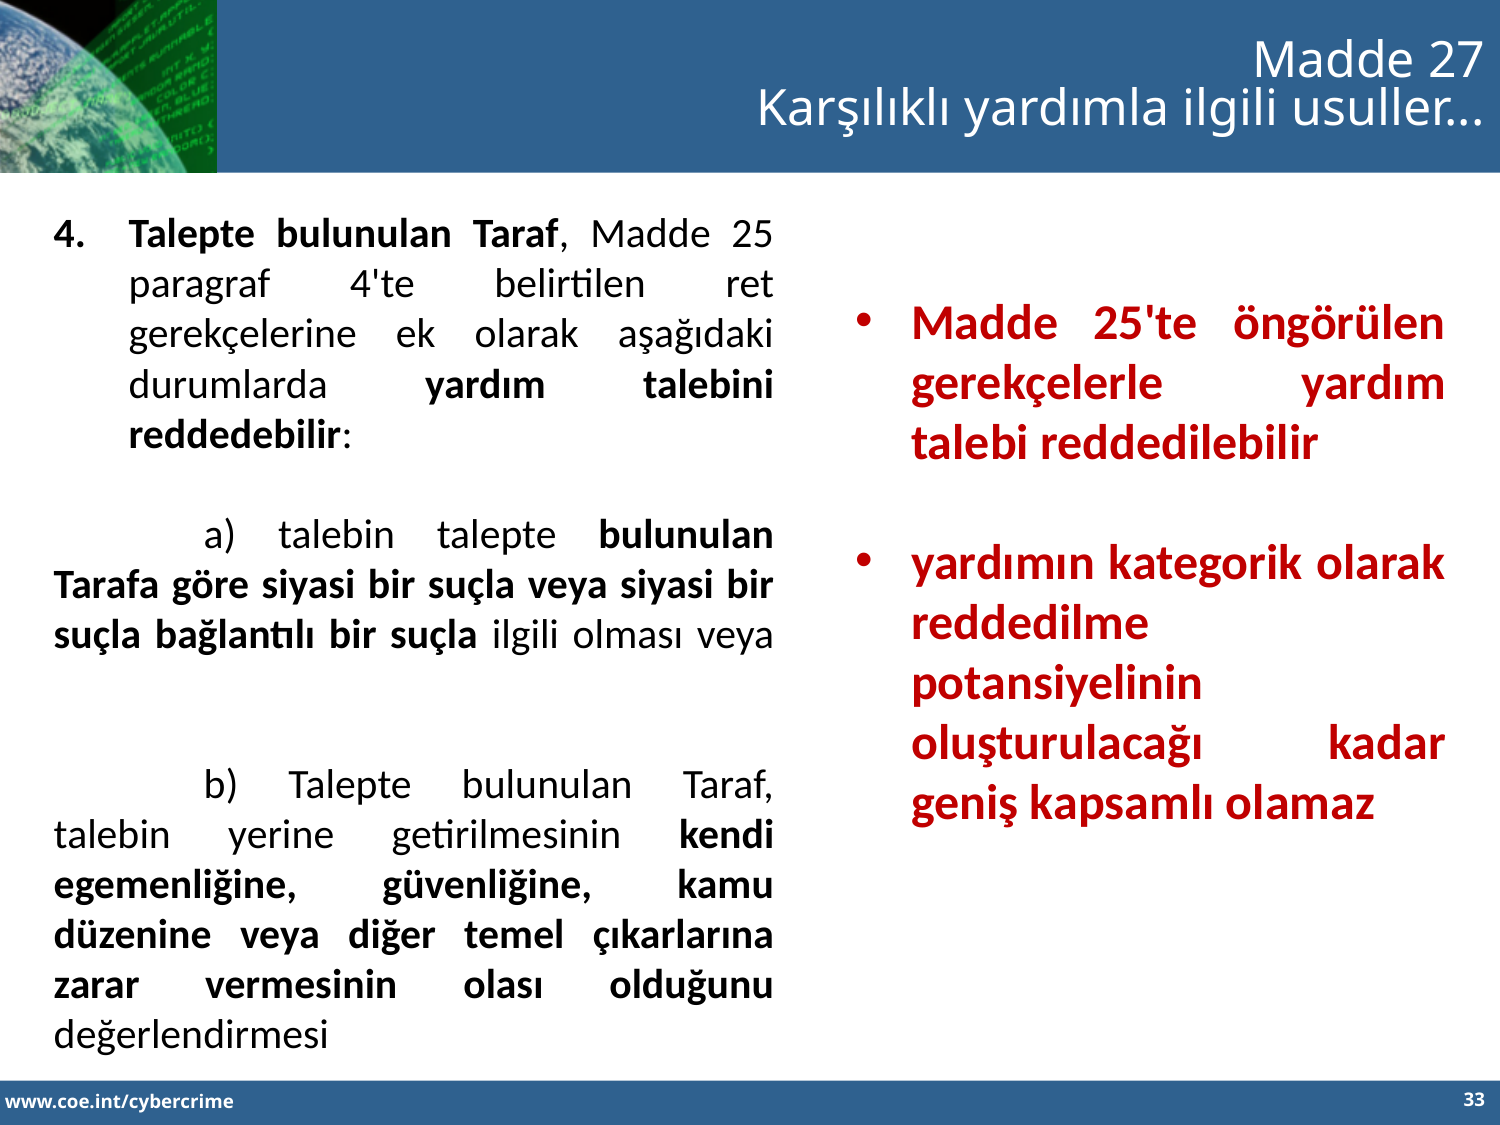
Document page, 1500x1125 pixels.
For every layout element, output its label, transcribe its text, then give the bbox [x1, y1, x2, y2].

slide_number 33 [1149, 1079, 1500, 1125]
text_box Madde 27 Karşılıklı yardımla ilgili usuller... [274, 11, 1500, 164]
text_box Talepte bulunulan Taraf, Madde 25 paragraf 4'te belirtilen ret gerekçelerine ek olarak aşağıdaki durumlarda yardım talebini reddedebilir: a) talebin talepte bulunulan Tarafa göre siyasi bir suçla veya siyasi bir suçla bağlantılı bir suçla ilgili olması veya b) Talepte bulunulan Taraf, talebin yerine getirilmesinin kendi egemenliğine, güvenliğine, kamu düzenine veya diğer temel çıkarlarına zarar vermesinin olası olduğunu değerlendirmesi [39, 198, 789, 1114]
picture [0, 1, 217, 173]
text_box Madde 25'te öngörülen gerekçelerle yardım talebi reddedilebilir yardımın kategorik olarak reddedilme potansiyelinin oluşturulacağı kadar geniş kapsamlı olamaz [840, 282, 1461, 897]
